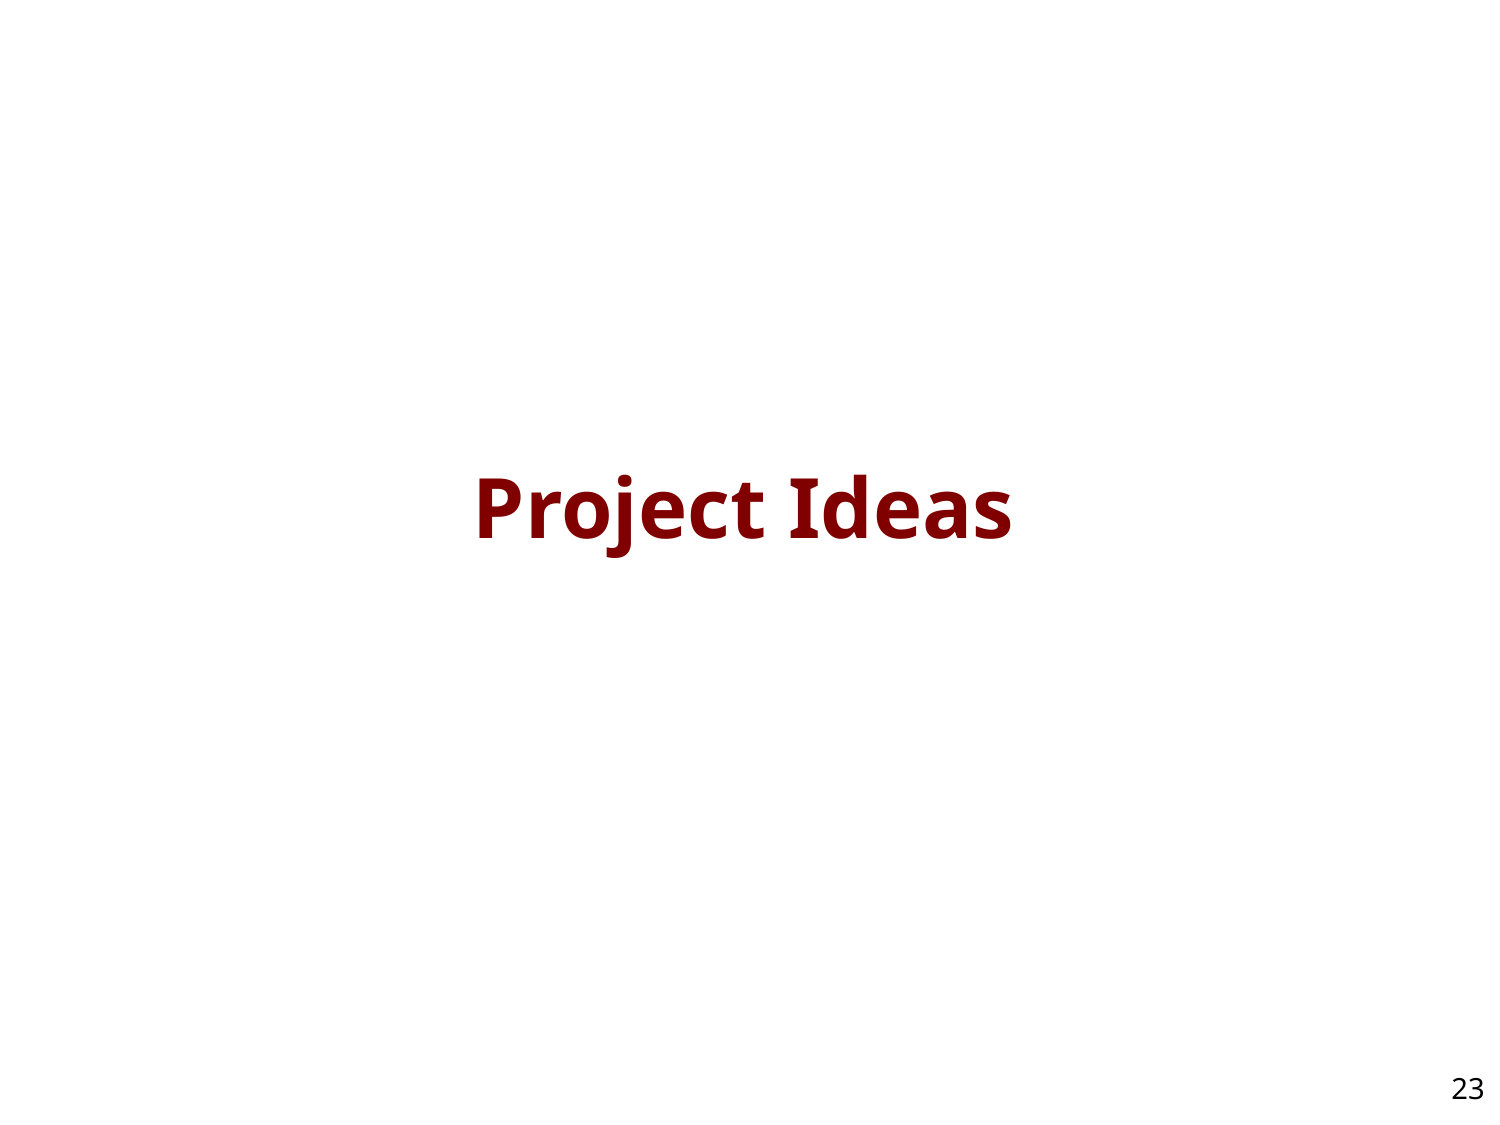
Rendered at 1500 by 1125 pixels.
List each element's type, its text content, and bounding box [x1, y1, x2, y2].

slide_number 23 [1149, 1062, 1500, 1101]
title Project Ideas [24, 410, 1463, 599]
